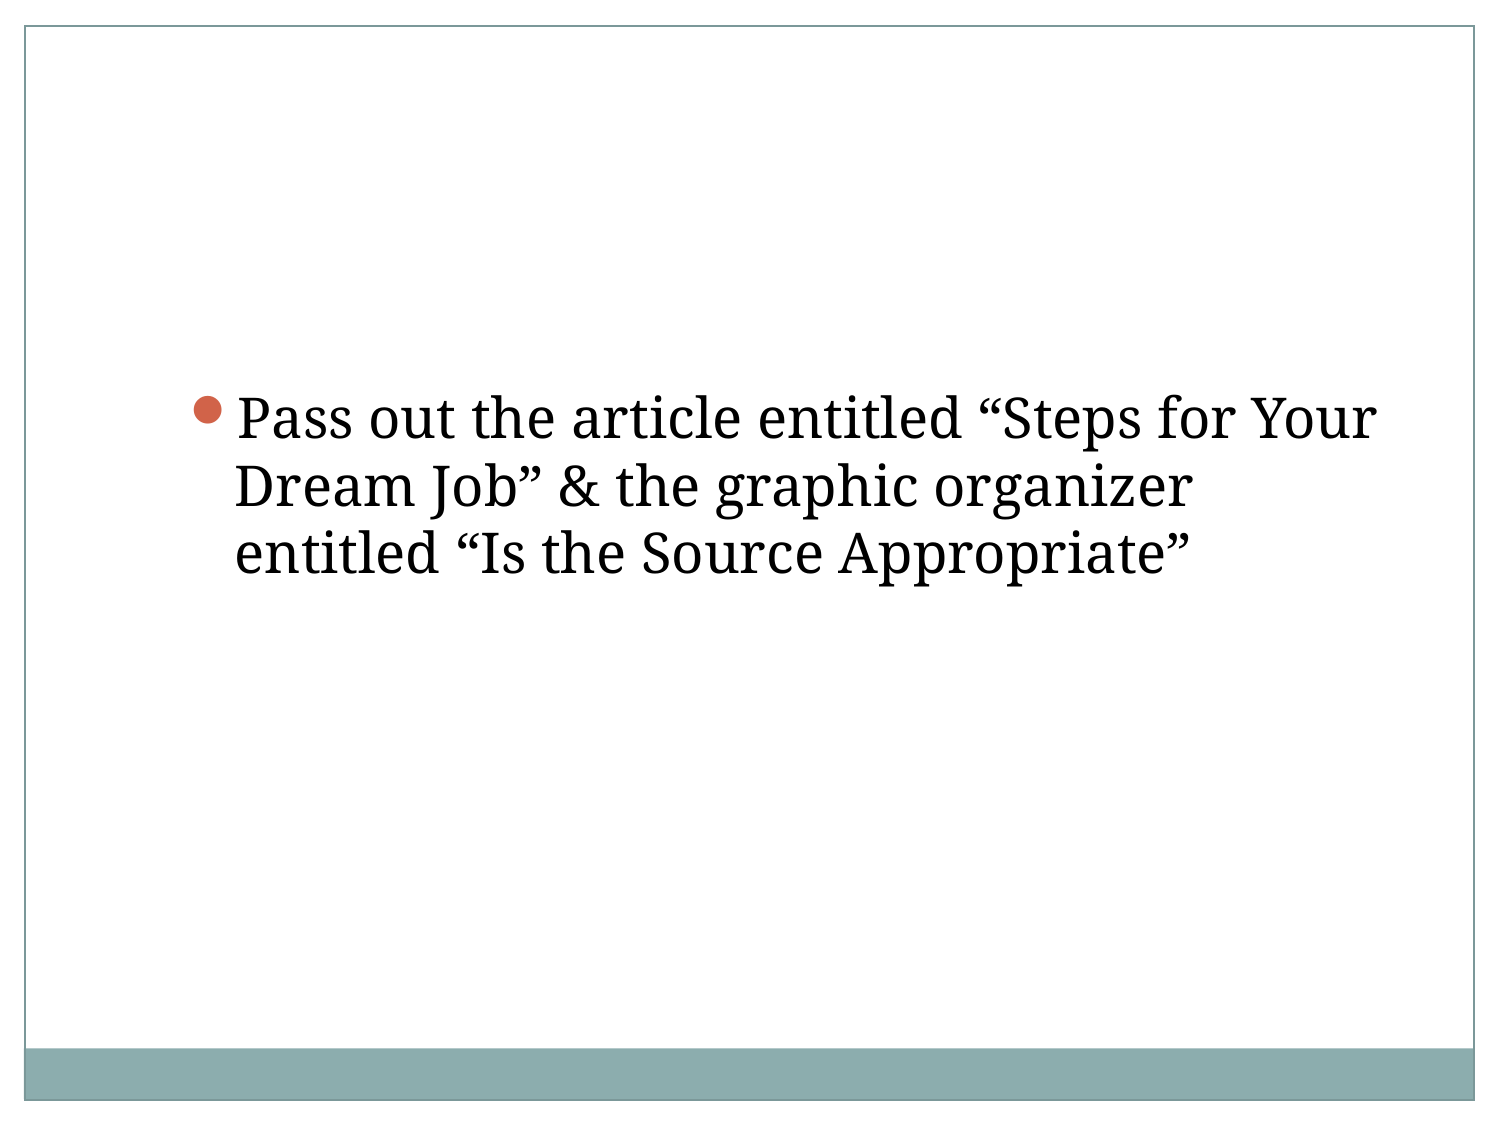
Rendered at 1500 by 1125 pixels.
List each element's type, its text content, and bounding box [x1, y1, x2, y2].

list Pass out the article entitled “Steps for Your Dream Job” & the graphic organizer entitled “Is the Source Appropriate” [174, 375, 1396, 1001]
